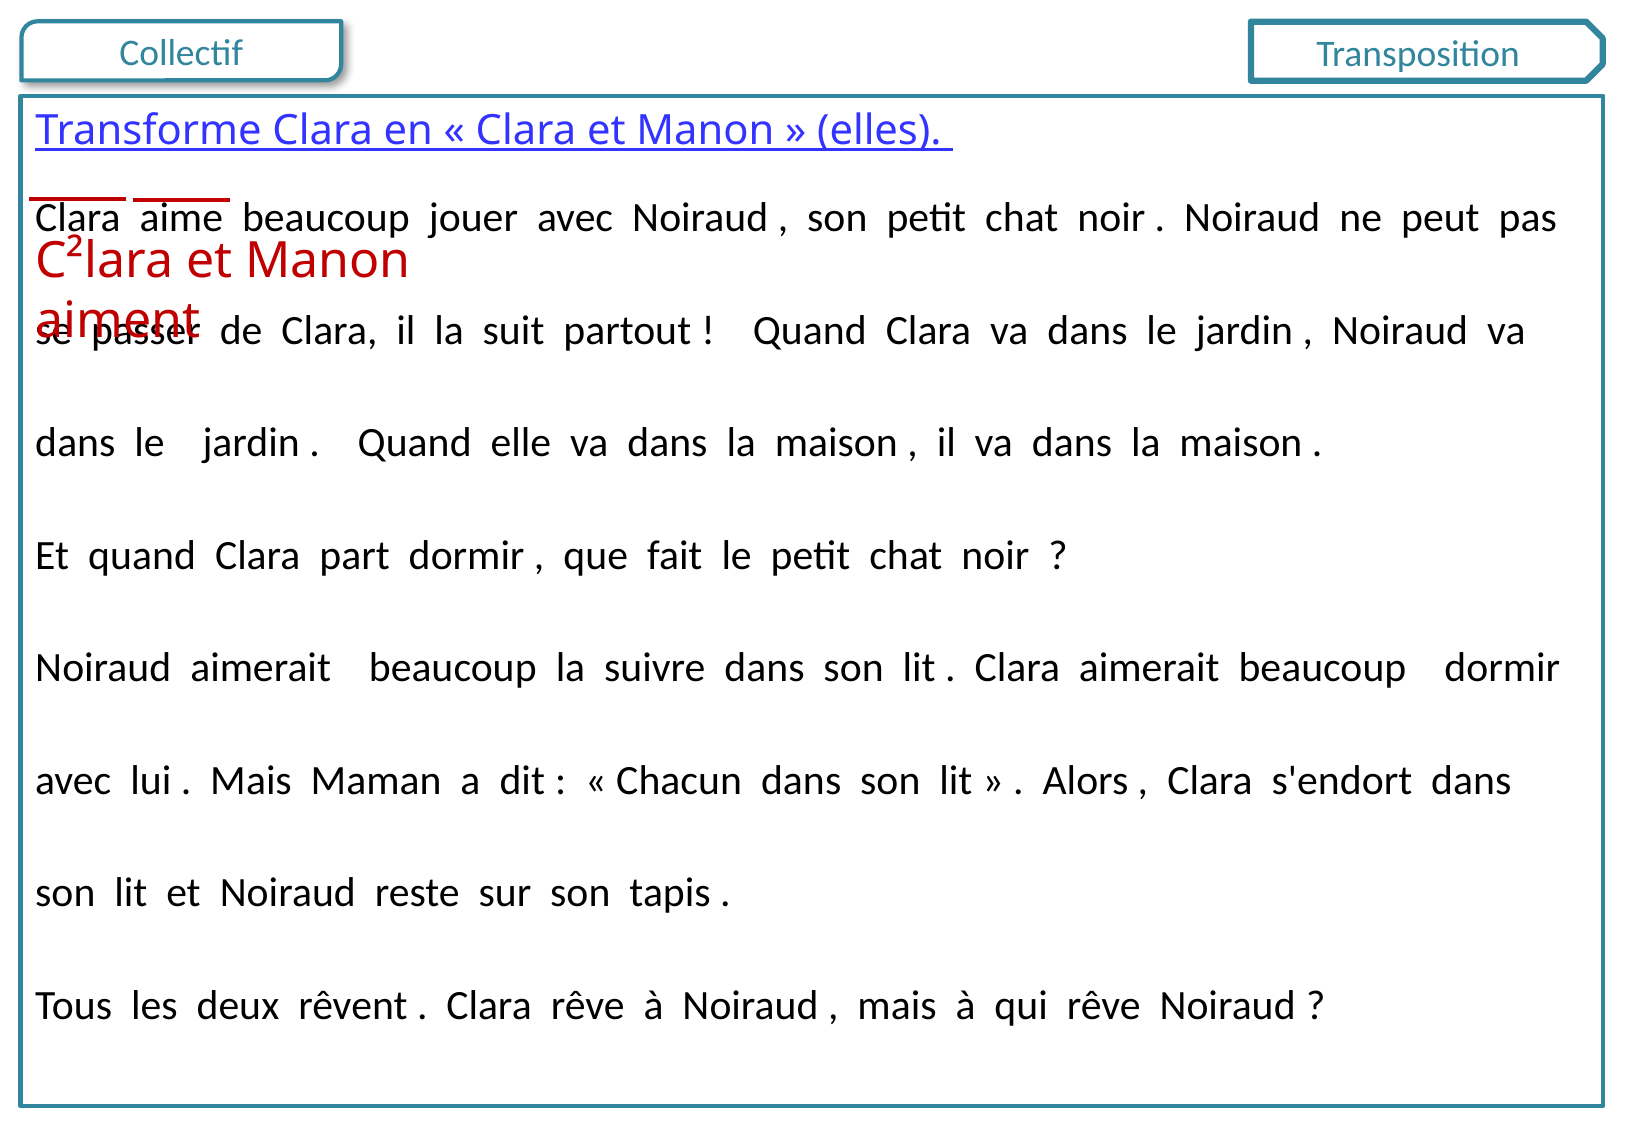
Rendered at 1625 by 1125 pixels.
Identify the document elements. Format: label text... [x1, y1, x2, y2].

text_box C²lara et Manon aiment [20, 219, 580, 355]
text_box Clara aime beaucoup jouer avec Noiraud , son petit chat noir . Noiraud ne peut pas se passer de Clara, il la suit partout ! Quand Clara va dans le jardin , Noiraud va dans le jardin . Quand elle va dans la maison , il va dans la maison . Et quand Clara part dormir , que fait le petit chat noir ? Noiraud aimerait beaucoup la suivre dans son lit . Clara aimerait beaucoup dormir avec lui . Mais Maman a dit : « Chacun dans son lit » . Alors , Clara s'endort dans son lit et Noiraud reste sur son tapis . Tous les deux rêvent . Clara rêve à Noiraud , mais à qui rêve Noiraud ? [20, 120, 1604, 1036]
list Transforme Clara en « Clara et Manon » (elles). [18, 94, 1605, 1108]
list Transposition [1251, 21, 1585, 81]
